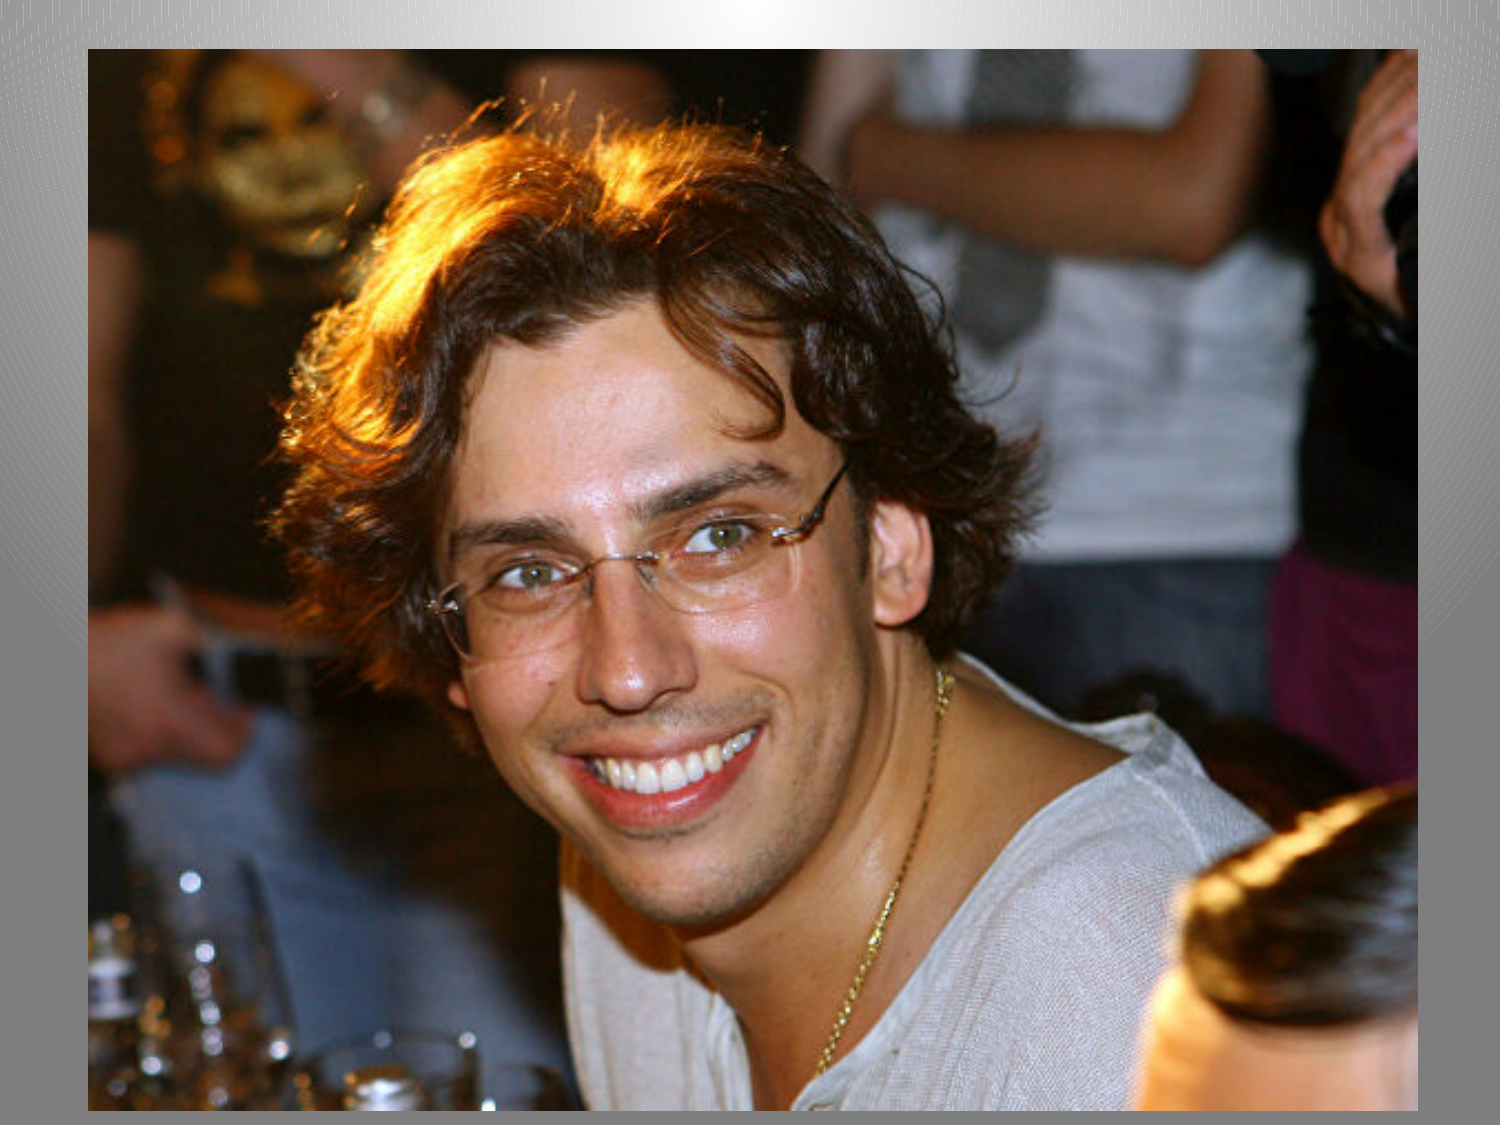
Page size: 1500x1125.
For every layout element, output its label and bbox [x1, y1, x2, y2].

list [87, 49, 1419, 1112]
